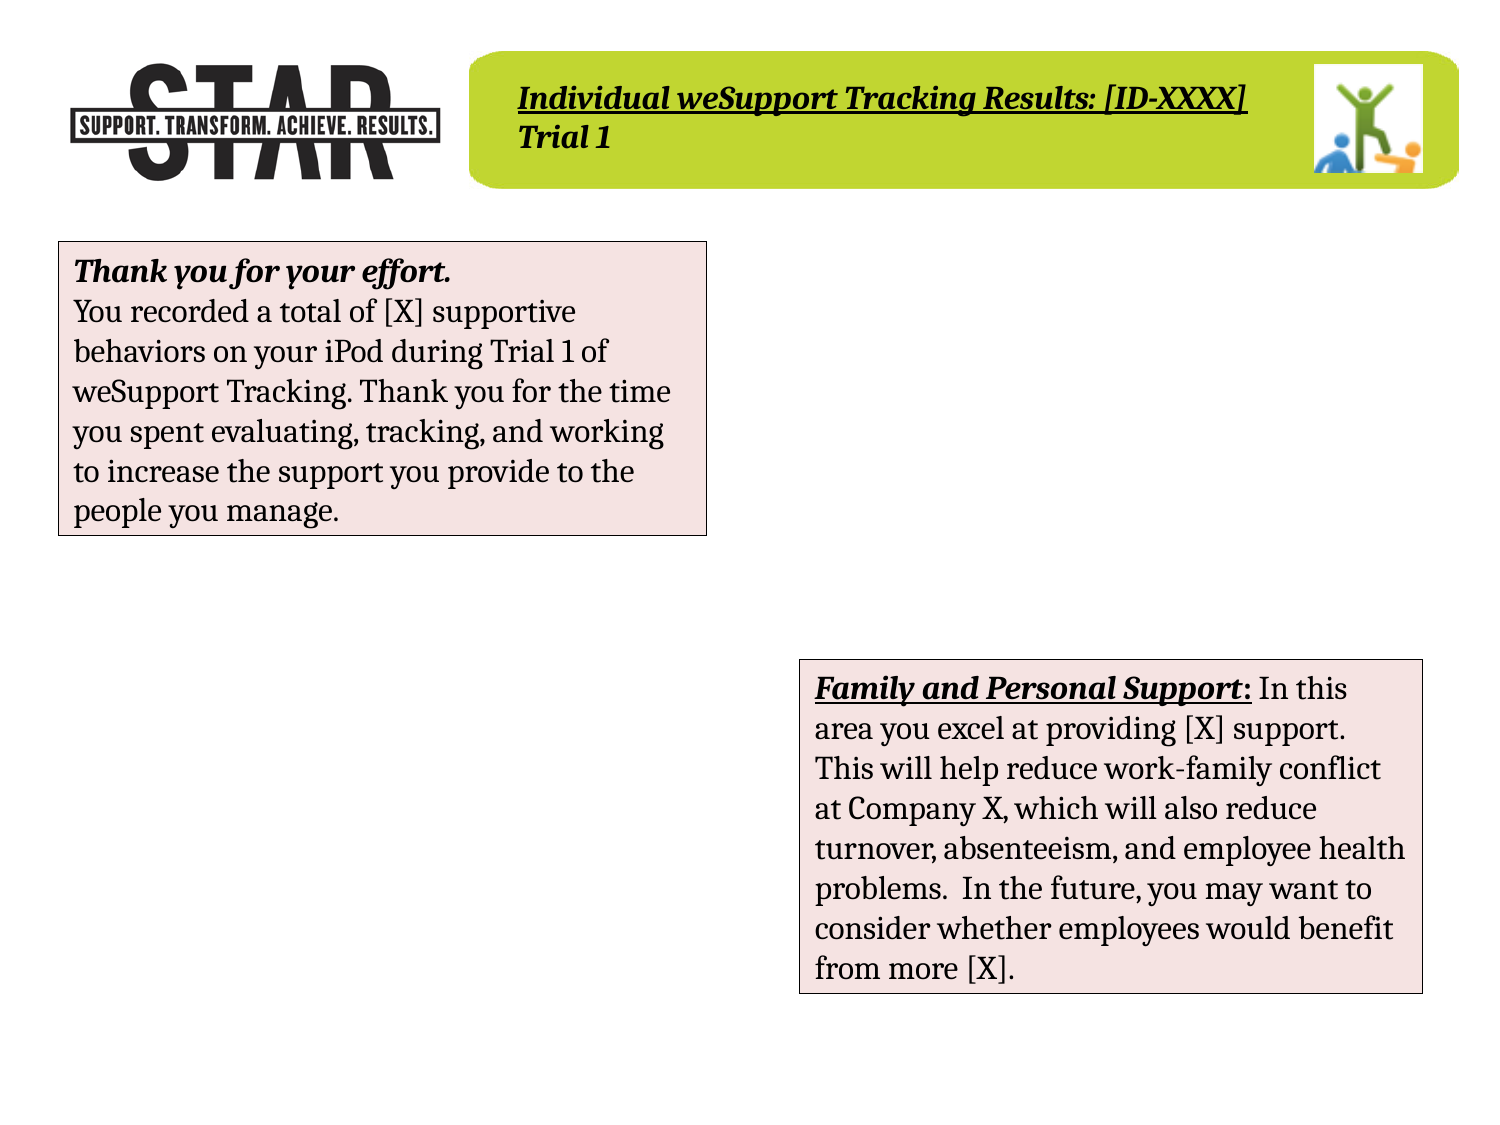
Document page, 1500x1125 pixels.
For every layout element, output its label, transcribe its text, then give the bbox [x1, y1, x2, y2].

picture [469, 51, 1459, 189]
text_box Thank you for your effort. You recorded a total of [X] supportive behaviors on your iPod during Trial 1 of weSupport Tracking. Thank you for the time you spent evaluating, tracking, and working to increase the support you provide to the people you manage. [58, 241, 707, 536]
picture [59, 51, 456, 191]
text_box Family and Personal Support: In this area you excel at providing [X] support. This will help reduce work-family conflict at Company X, which will also reduce turnover, absenteeism, and employee health problems. In the future, you may want to consider whether employees would benefit from more [X]. [799, 659, 1423, 994]
